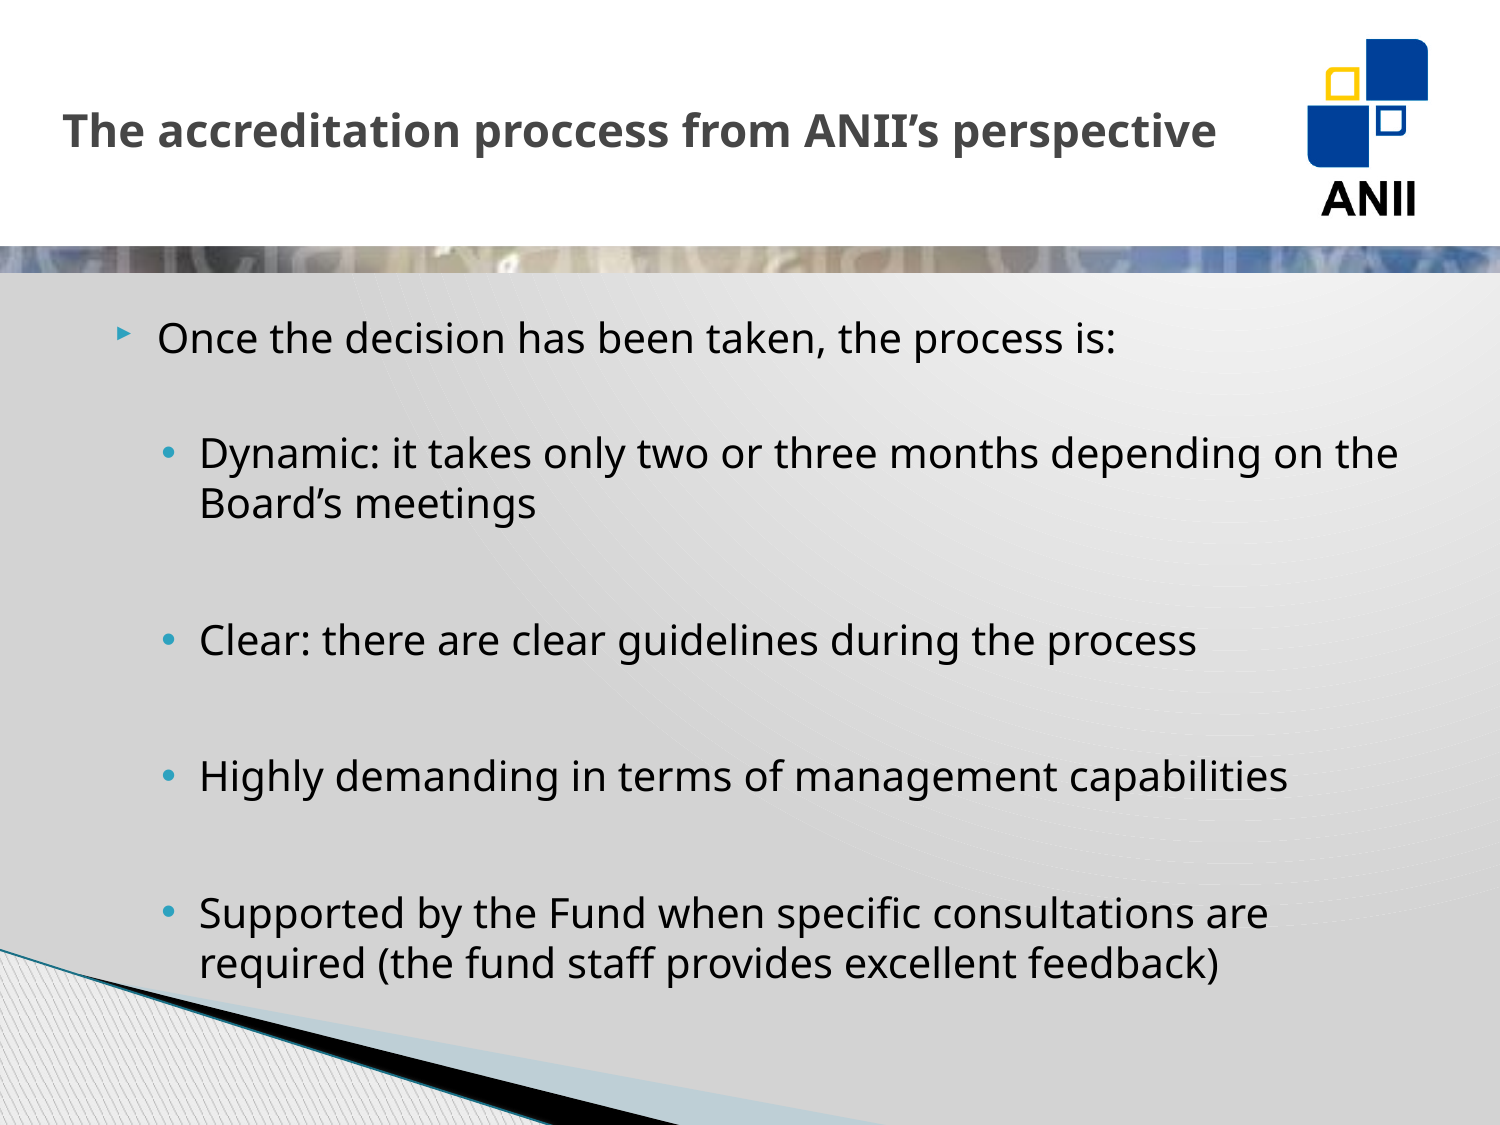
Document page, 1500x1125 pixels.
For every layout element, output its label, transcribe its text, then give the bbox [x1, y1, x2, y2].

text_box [0, 0, 1500, 274]
list Once the decision has been taken, the process is: Dynamic: it takes only two or three months depending on the Board’s meetings Clear: there are clear guidelines during the process Highly demanding in terms of management capabilities Supported by the Fund when specific consultations are required (the fund staff provides excellent feedback) [81, 304, 1433, 1048]
